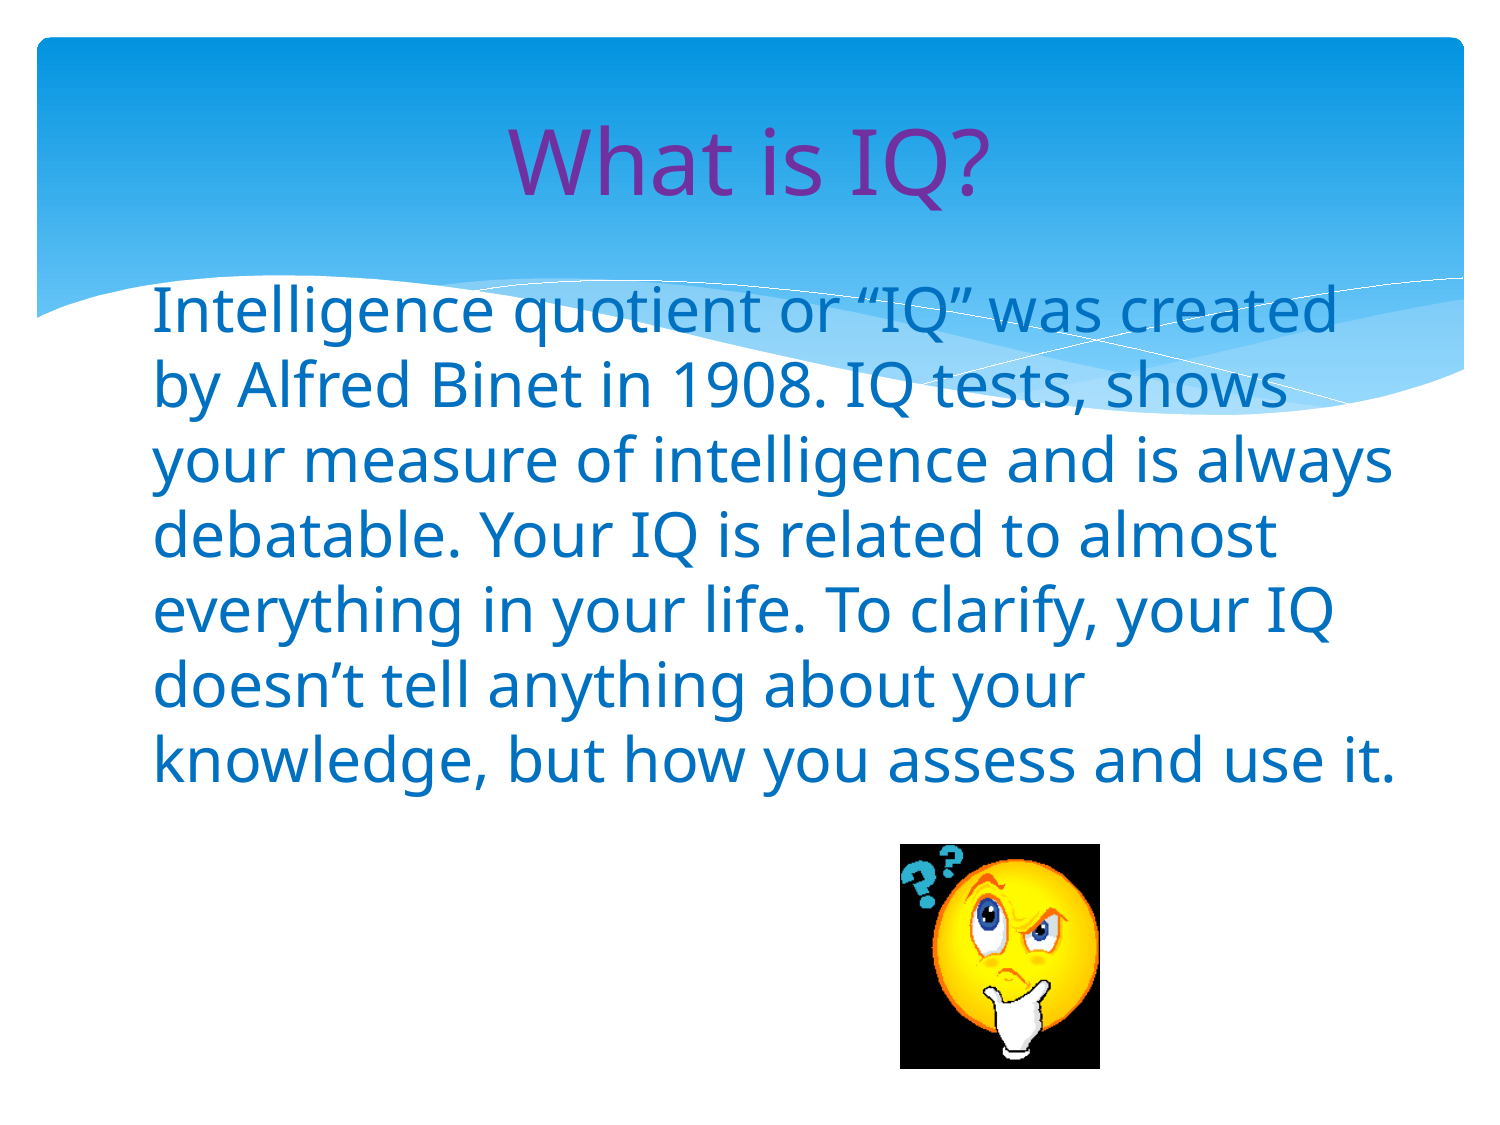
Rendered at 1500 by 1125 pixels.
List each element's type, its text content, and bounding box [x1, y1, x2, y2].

text_box Intelligence quotient or “IQ” was created by Alfred Binet in 1908. IQ tests, shows your measure of intelligence and is always debatable. Your IQ is related to almost everything in your life. To clarify, your IQ doesn’t tell anything about your knowledge, but how you assess and use it. [137, 262, 1438, 882]
picture [899, 843, 1101, 1069]
title What is IQ? [75, 55, 1425, 261]
